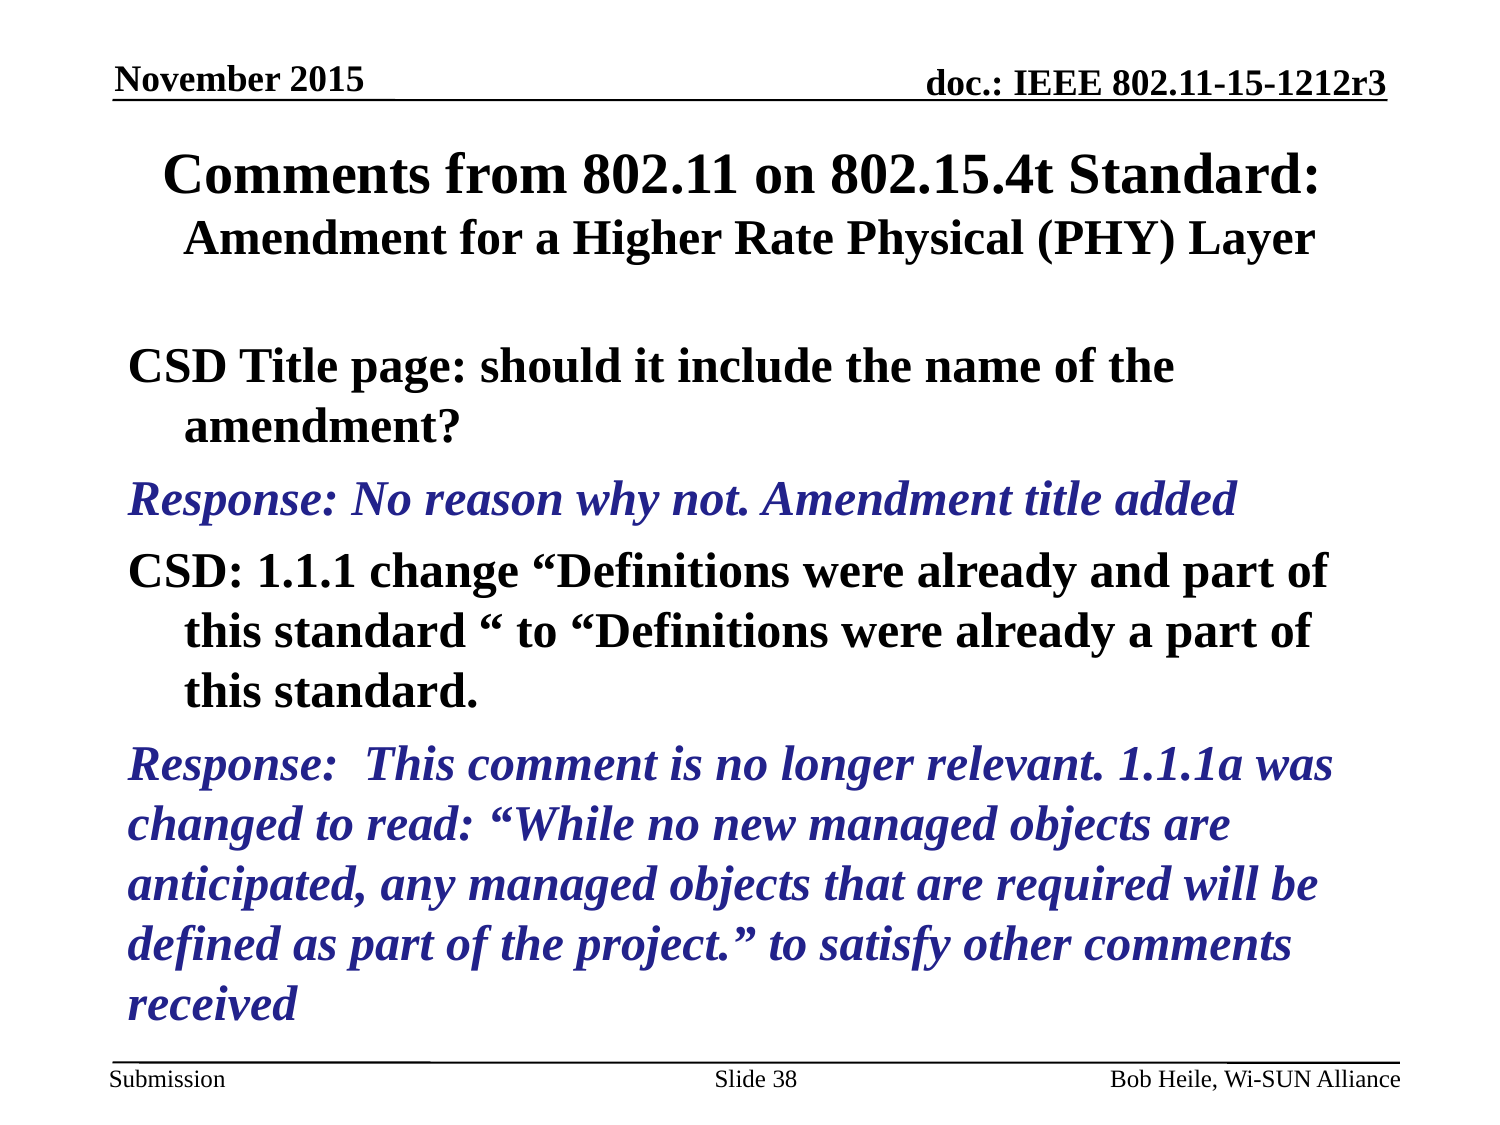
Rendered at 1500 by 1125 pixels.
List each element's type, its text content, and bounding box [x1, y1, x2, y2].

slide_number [114, 54, 423, 100]
title Comments from 802.11 on 802.15.4t Standard: Amendment for a Higher Rate Physical (PHY) Layer [112, 112, 1388, 288]
footer Bob Heile, Wi-SUN Alliance [878, 1061, 1402, 1093]
slide_number Slide 38 [712, 1061, 800, 1123]
list CSD Title page: should it include the name of the amendment? Response: No reason why not. Amendment title added CSD: 1.1.1 change “Definitions were already and part of this standard “ to “Definitions were already a part of this standard. Response: This comment is no longer relevant. 1.1.1a was changed to read: “While no new managed objects are anticipated, any managed objects that are required will be defined as part of the project.” to satisfy other comments received [112, 324, 1388, 1000]
